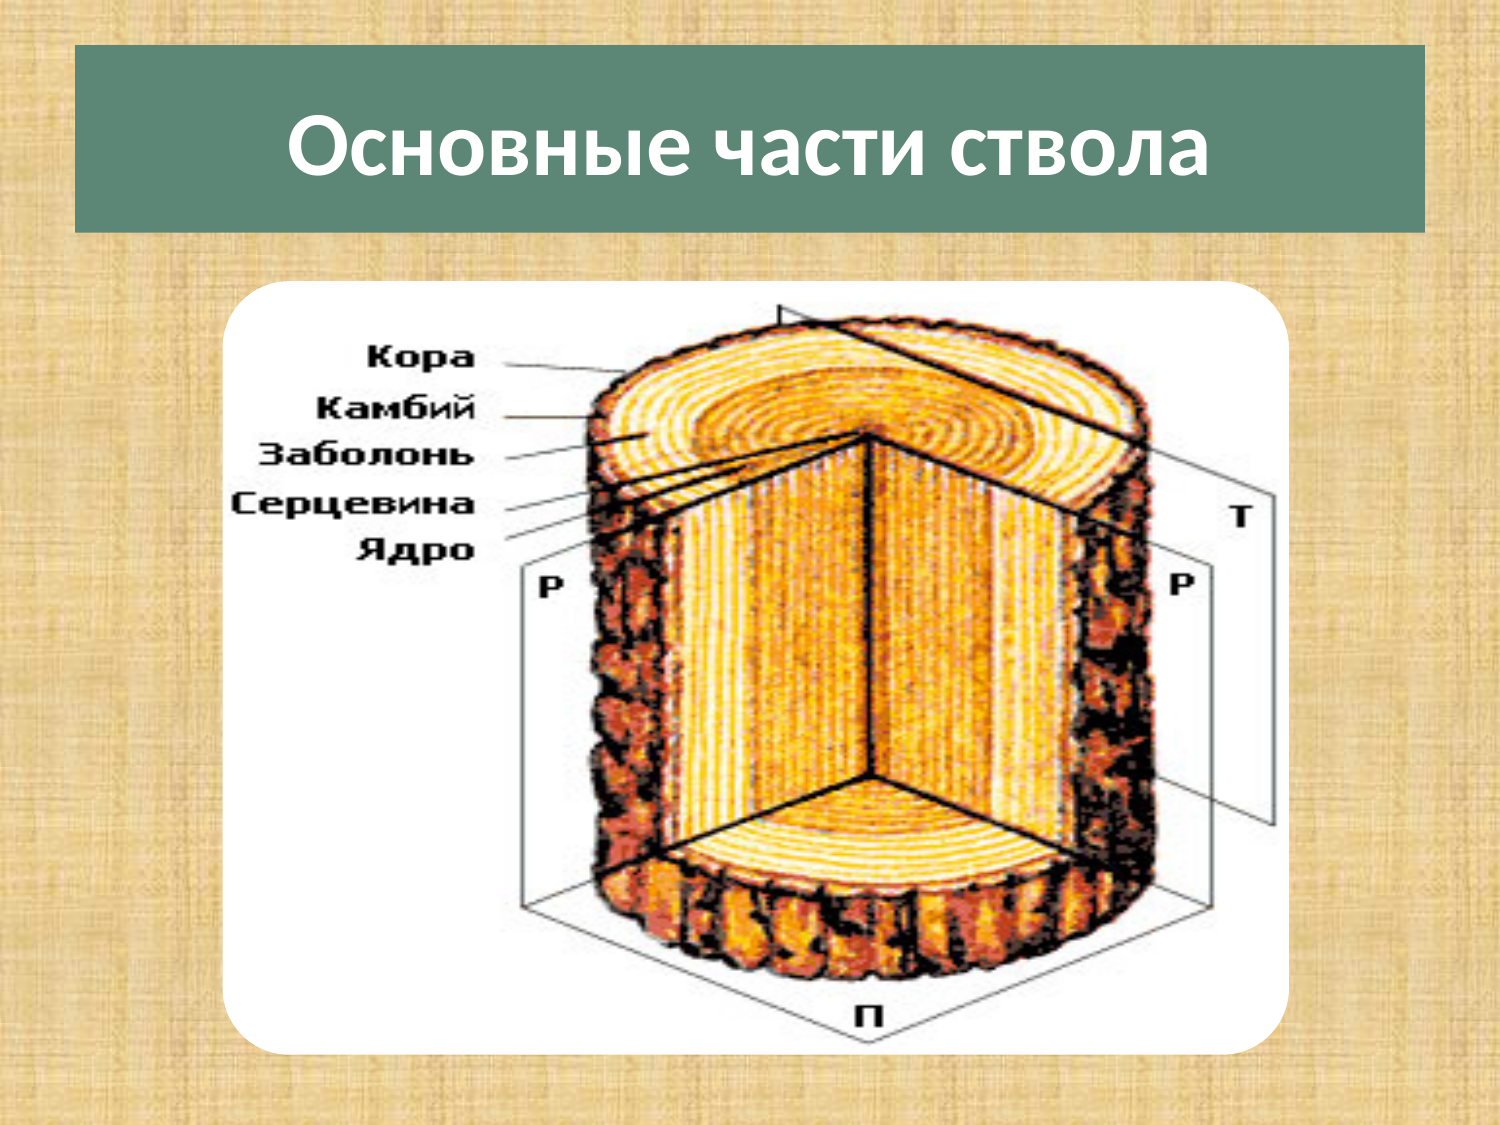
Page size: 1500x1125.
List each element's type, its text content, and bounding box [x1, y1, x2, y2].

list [222, 280, 1290, 1055]
title Основные части ствола [75, 45, 1425, 233]
picture [0, 0, 1500, 1125]
